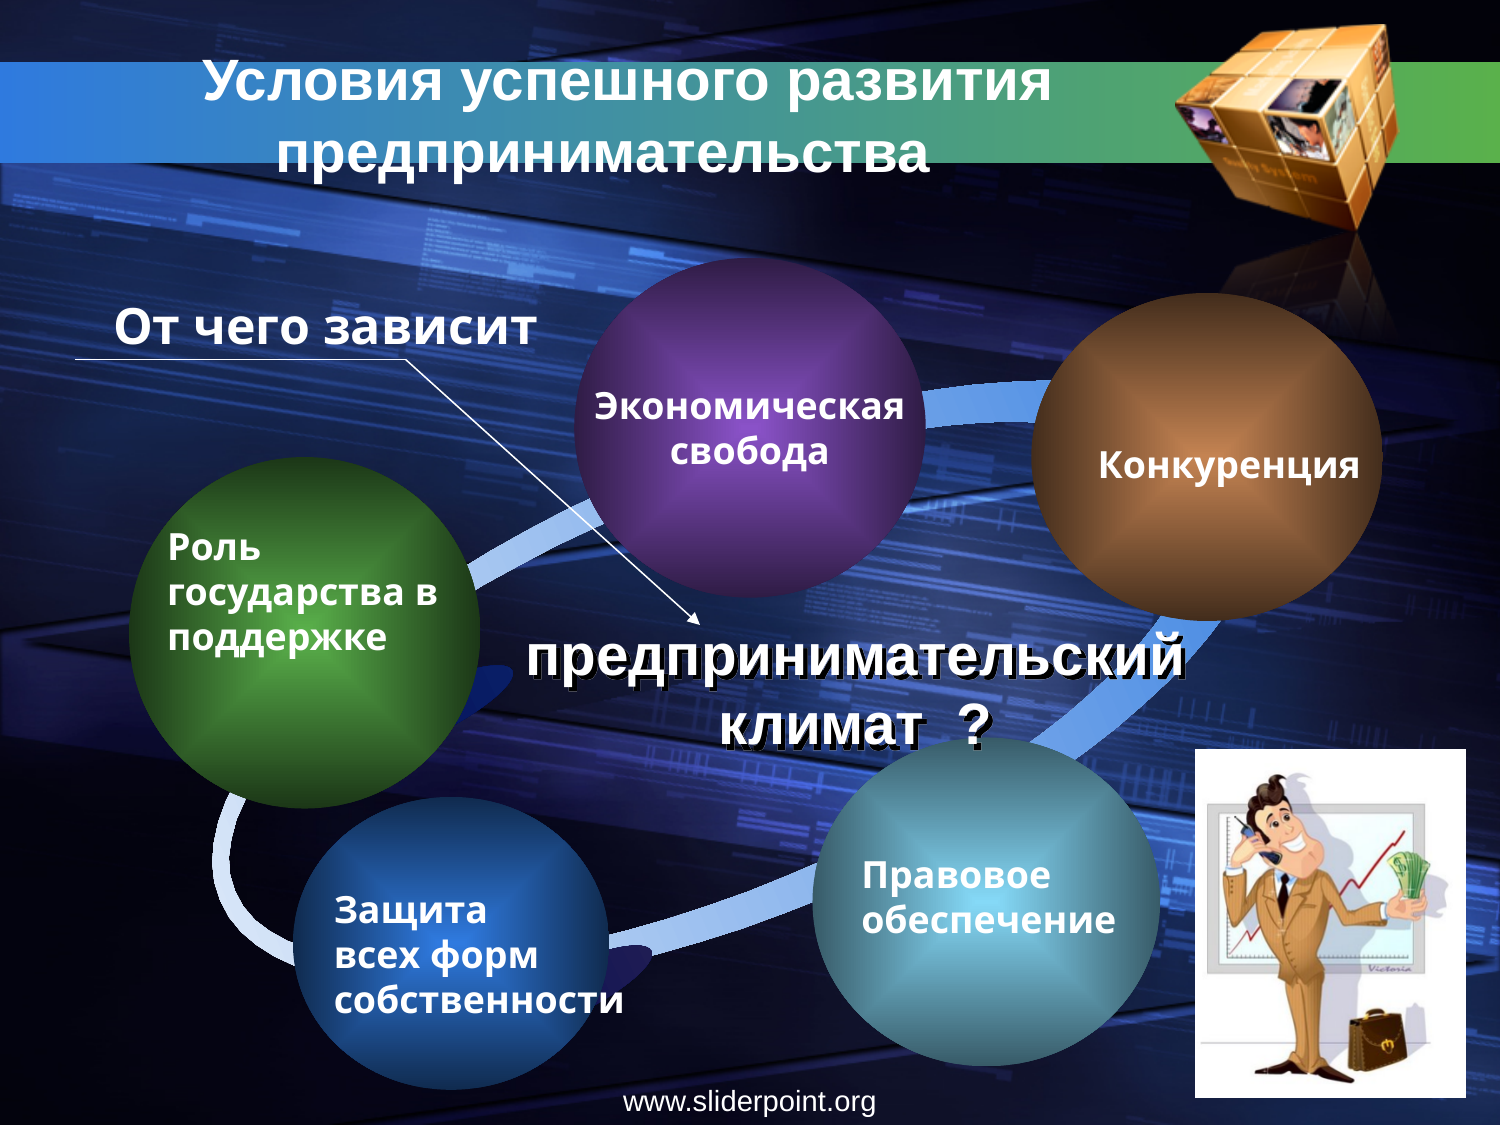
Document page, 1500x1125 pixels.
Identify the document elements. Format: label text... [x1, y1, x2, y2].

title Условия успешного развития предпринимательства [74, 62, 1163, 156]
footer www.sliderpoint.org [512, 1098, 988, 1116]
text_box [74, 257, 1403, 1091]
picture [0, 0, 1500, 1125]
